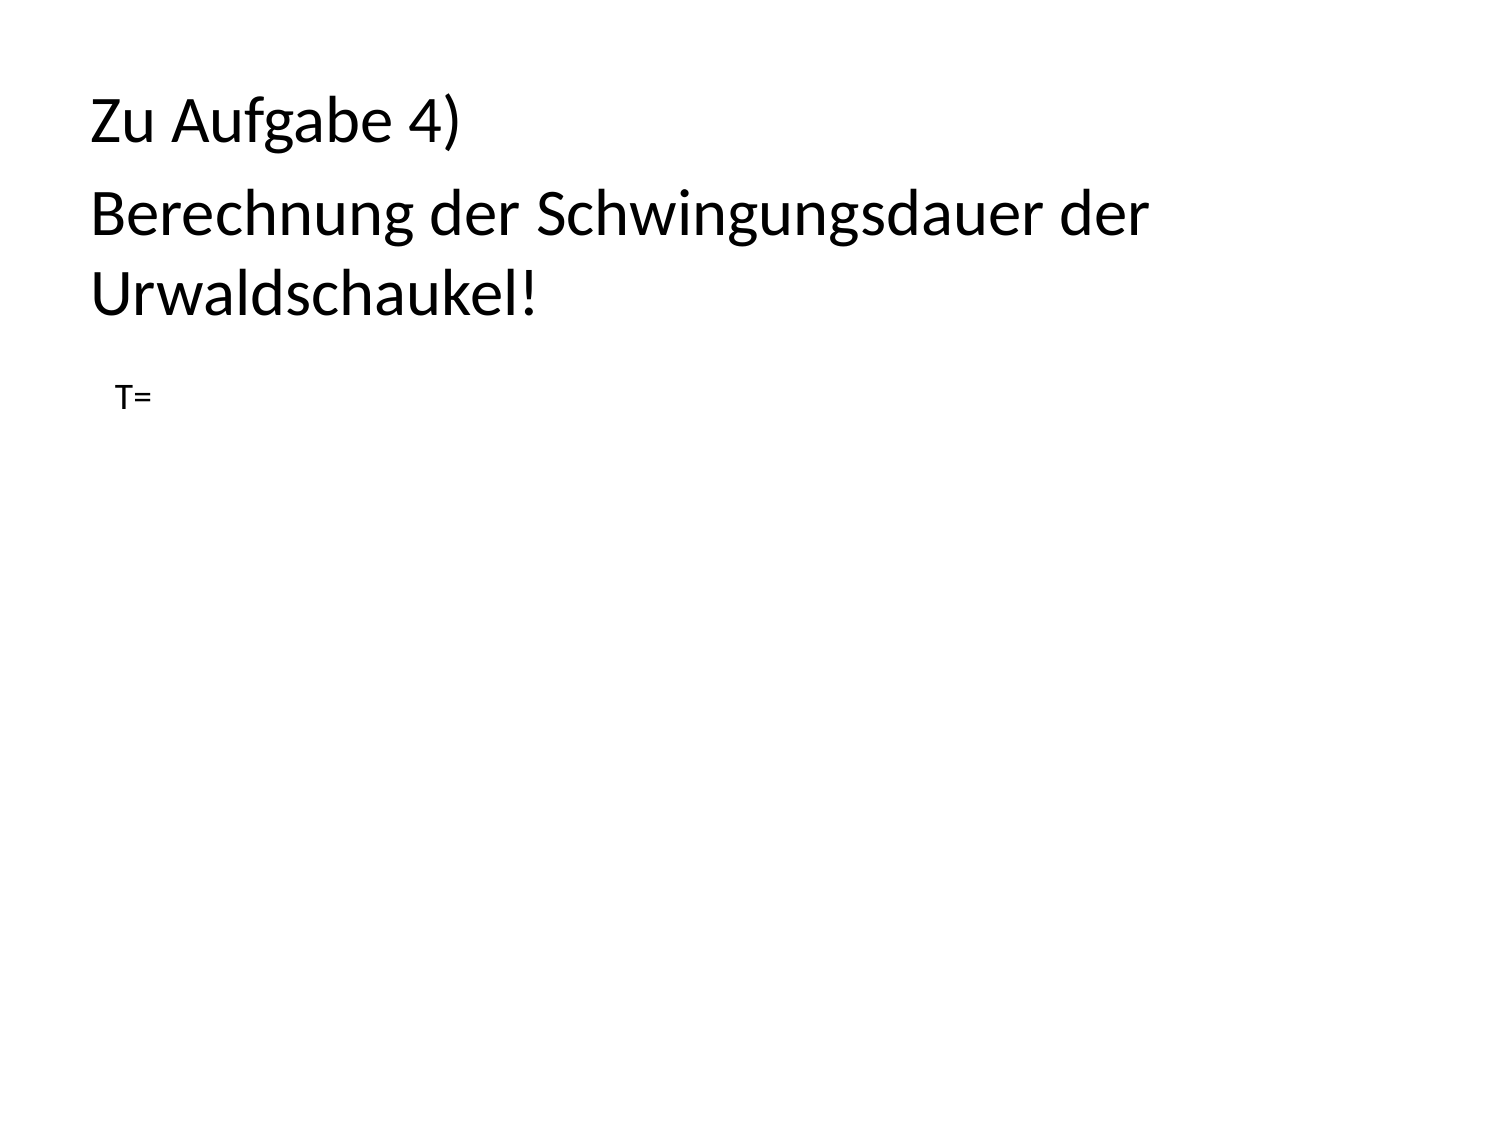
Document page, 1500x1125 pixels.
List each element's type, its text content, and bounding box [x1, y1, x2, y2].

list Zu Aufgabe 4) Berechnung der Schwingungsdauer der Urwaldschaukel! [75, 68, 1425, 811]
